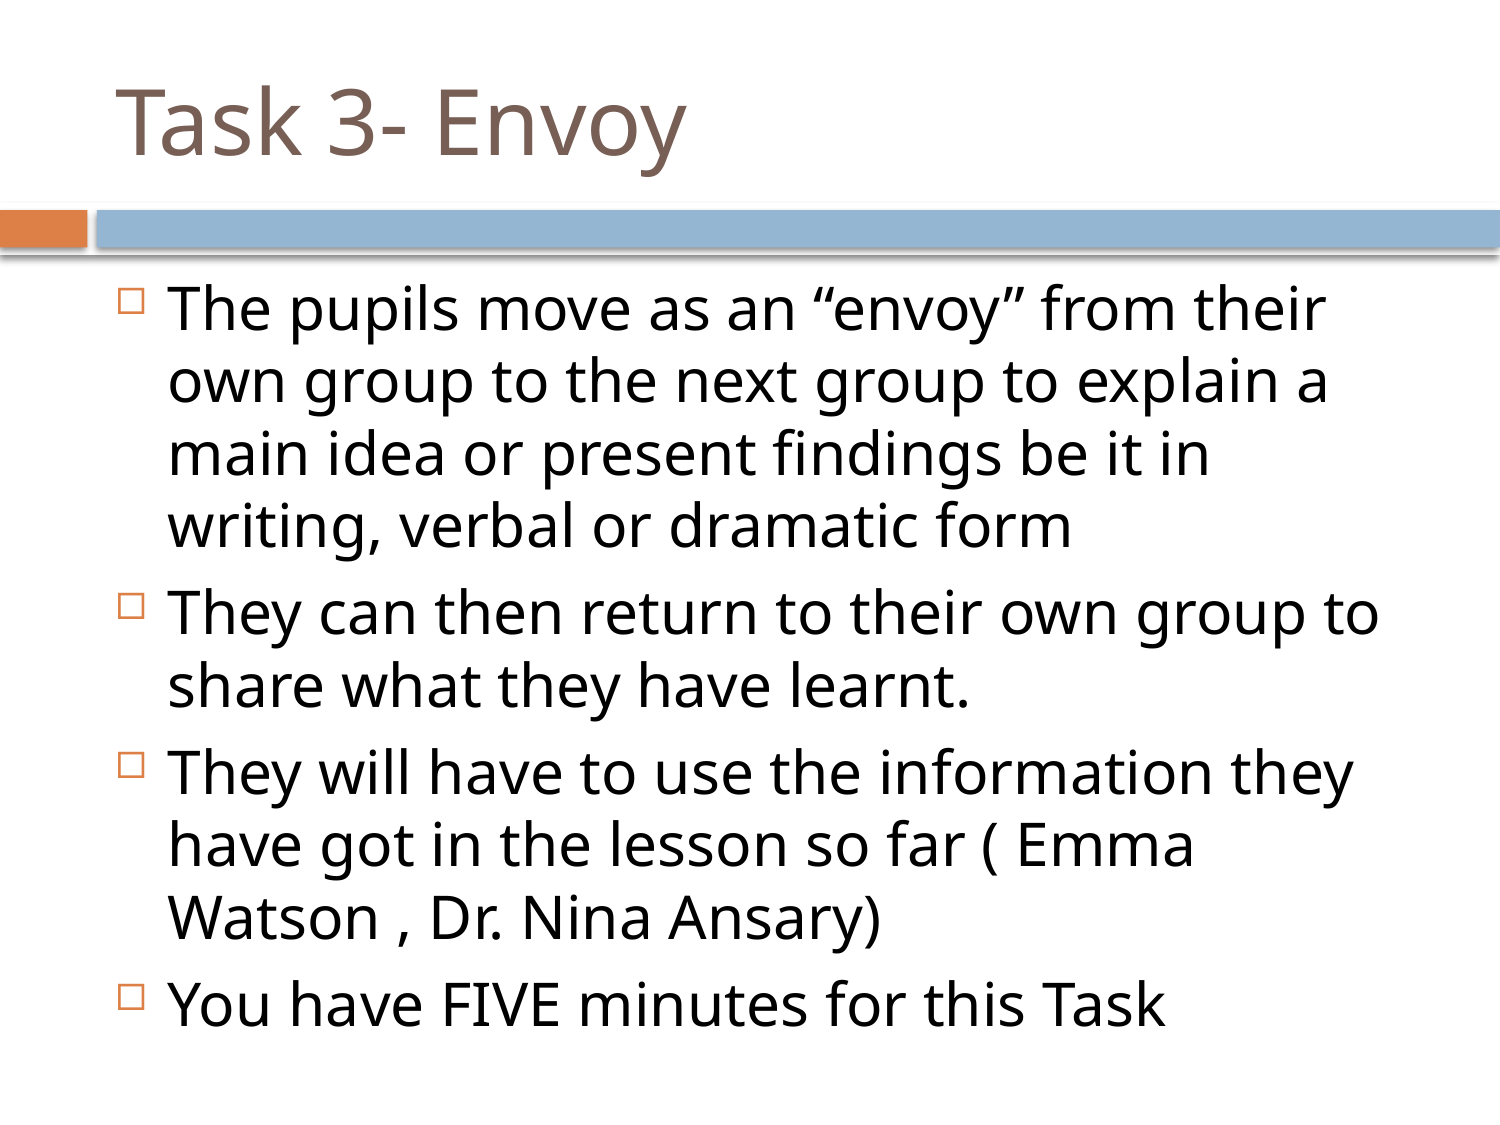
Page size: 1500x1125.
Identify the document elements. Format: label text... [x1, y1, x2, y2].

title Task 3- Envoy [100, 37, 1438, 200]
list The pupils move as an “envoy” from their own group to the next group to explain a main idea or present findings be it in writing, verbal or dramatic form They can then return to their own group to share what they have learnt. They will have to use the information they have got in the lesson so far ( Emma Watson , Dr. Nina Ansary) You have FIVE minutes for this Task [100, 262, 1438, 1000]
